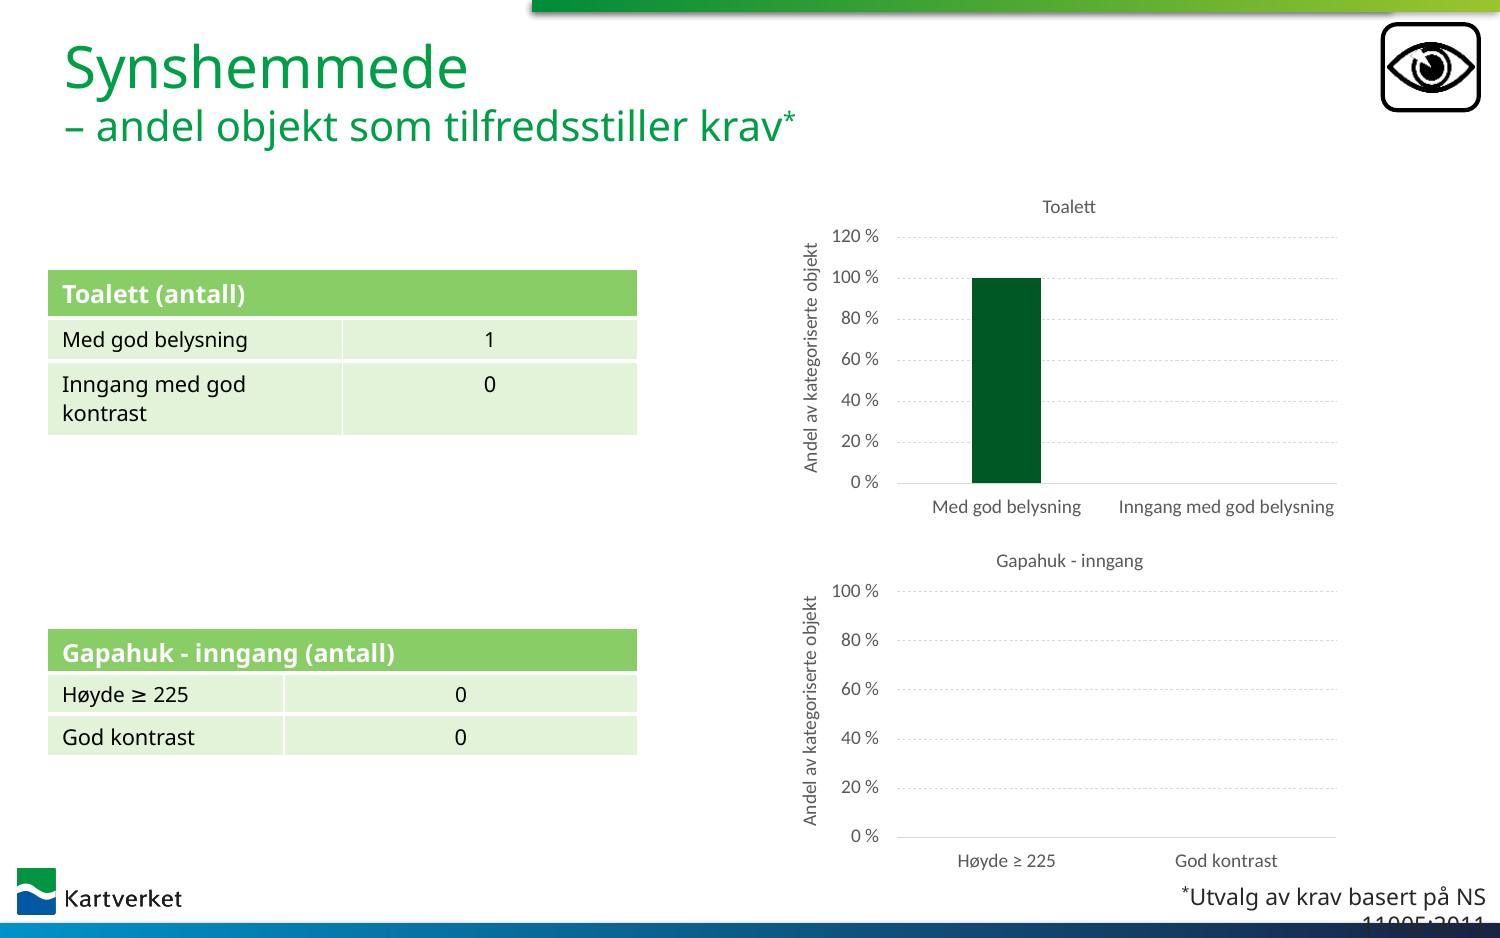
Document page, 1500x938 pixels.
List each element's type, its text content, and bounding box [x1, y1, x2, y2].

picture [791, 187, 1348, 526]
table_cell God kontrast [48, 716, 283, 755]
text_box Synshemmede – andel objekt som tilfredsstiller krav* [49, 24, 1431, 158]
text_box *Utvalg av krav basert på NS 11005:2011 [1068, 873, 1500, 938]
table_cell 1 [343, 320, 637, 359]
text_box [1382, 24, 1480, 111]
table_cell Med god belysning [48, 320, 342, 359]
table_cell Inngang med god kontrast [48, 363, 342, 435]
picture [791, 541, 1348, 880]
table_header Gapahuk - inngang (antall) [48, 629, 637, 671]
table_cell Høyde ≥ 225 [48, 675, 283, 712]
table_cell 0 [285, 675, 637, 712]
table_cell 0 [285, 716, 637, 755]
table_header Toalett (antall) [48, 270, 637, 316]
table_cell 0 [343, 363, 637, 435]
